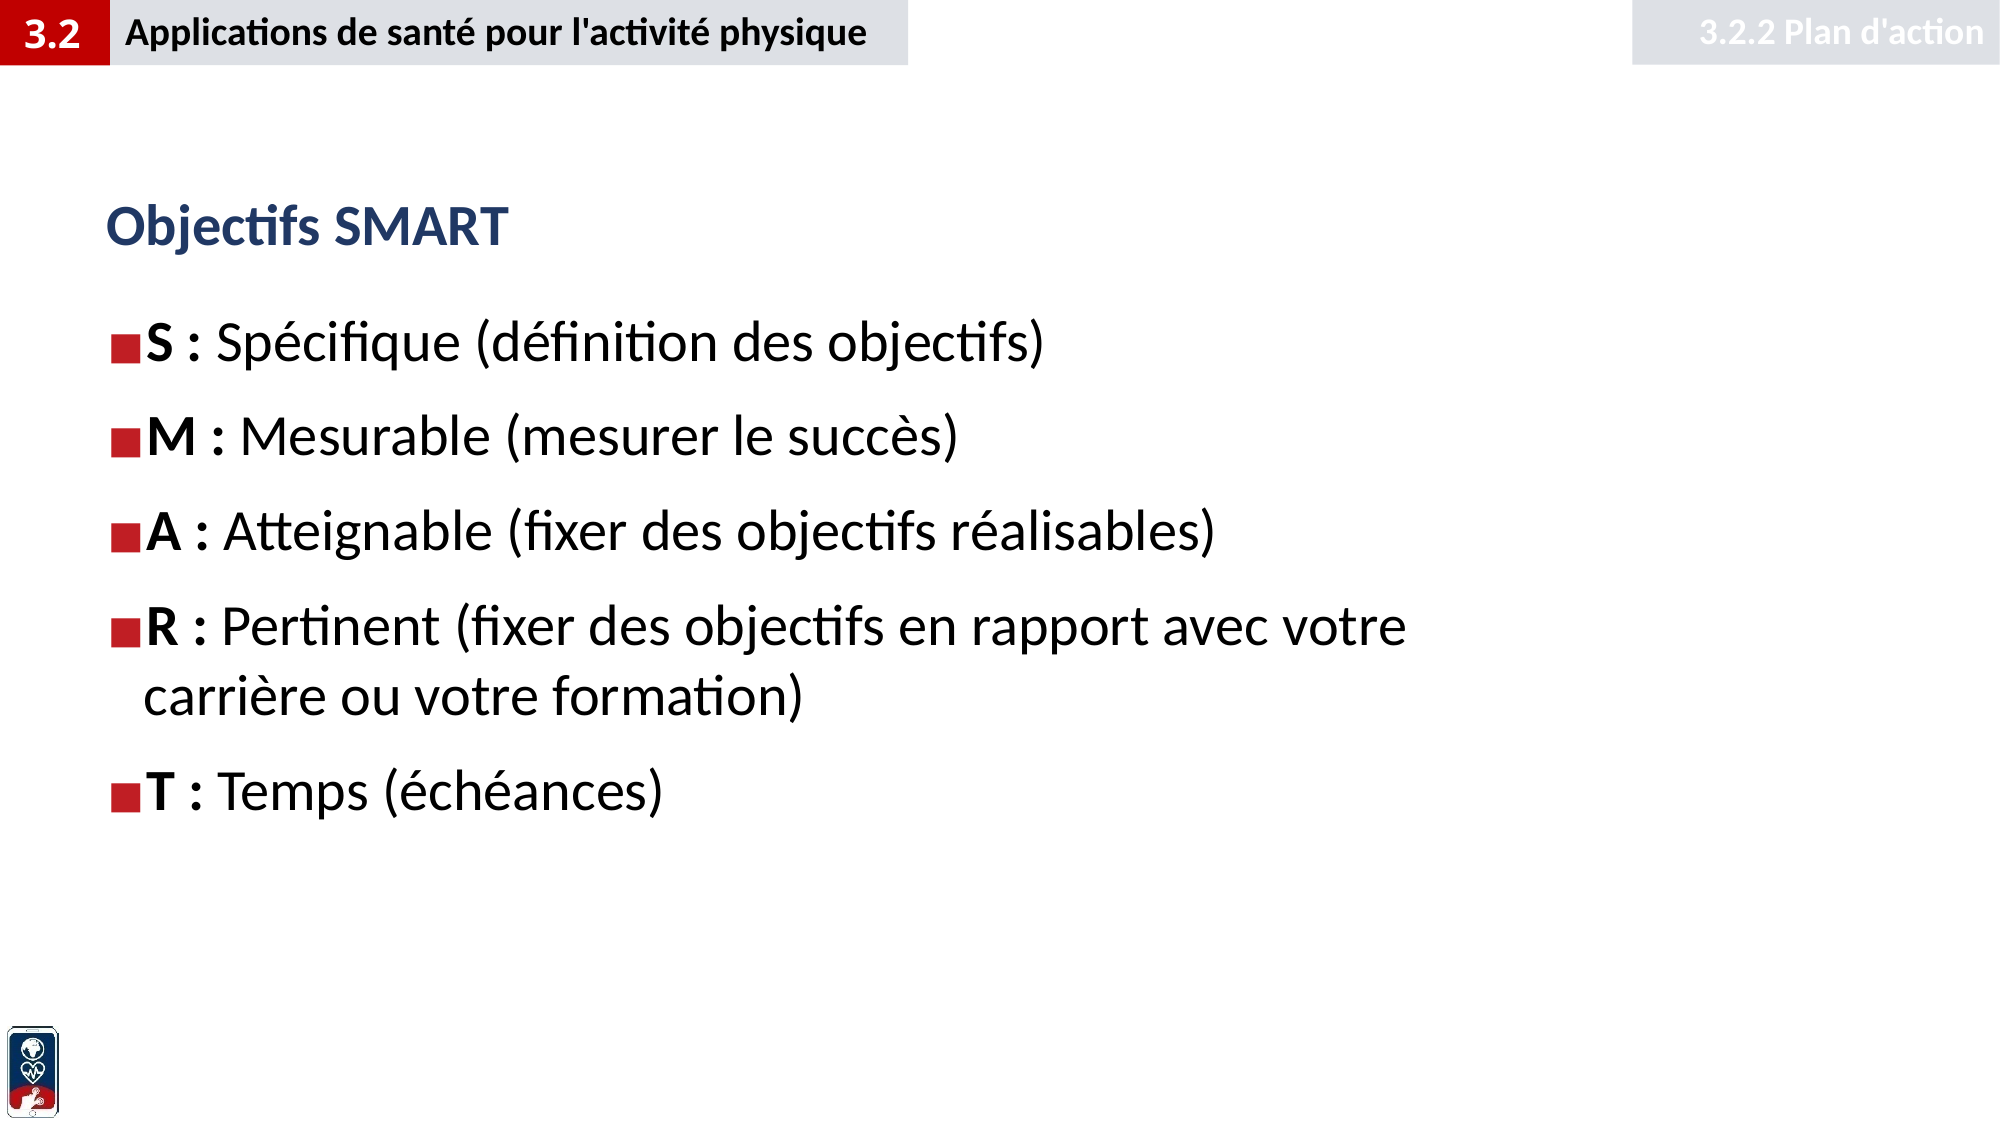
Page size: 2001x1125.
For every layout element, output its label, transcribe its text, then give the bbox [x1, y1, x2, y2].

text_box 3.2.2 Plan d'action [1632, 0, 2000, 65]
list S : Spécifique (définition des objectifs) M : Mesurable (mesurer le succès) A : Atteignable (fixer des objectifs réalisables) R : Pertinent (fixer des objectifs en rapport avec votre carrière ou votre formation) T : Temps (échéances) [91, 295, 1583, 1094]
picture [7, 1026, 59, 1118]
text_box Applications de santé pour l'activité physique [110, 0, 909, 66]
title Objectifs SMART [91, 177, 1906, 277]
text_box [0, 0, 110, 66]
text_box 3.2 [9, 9, 102, 56]
